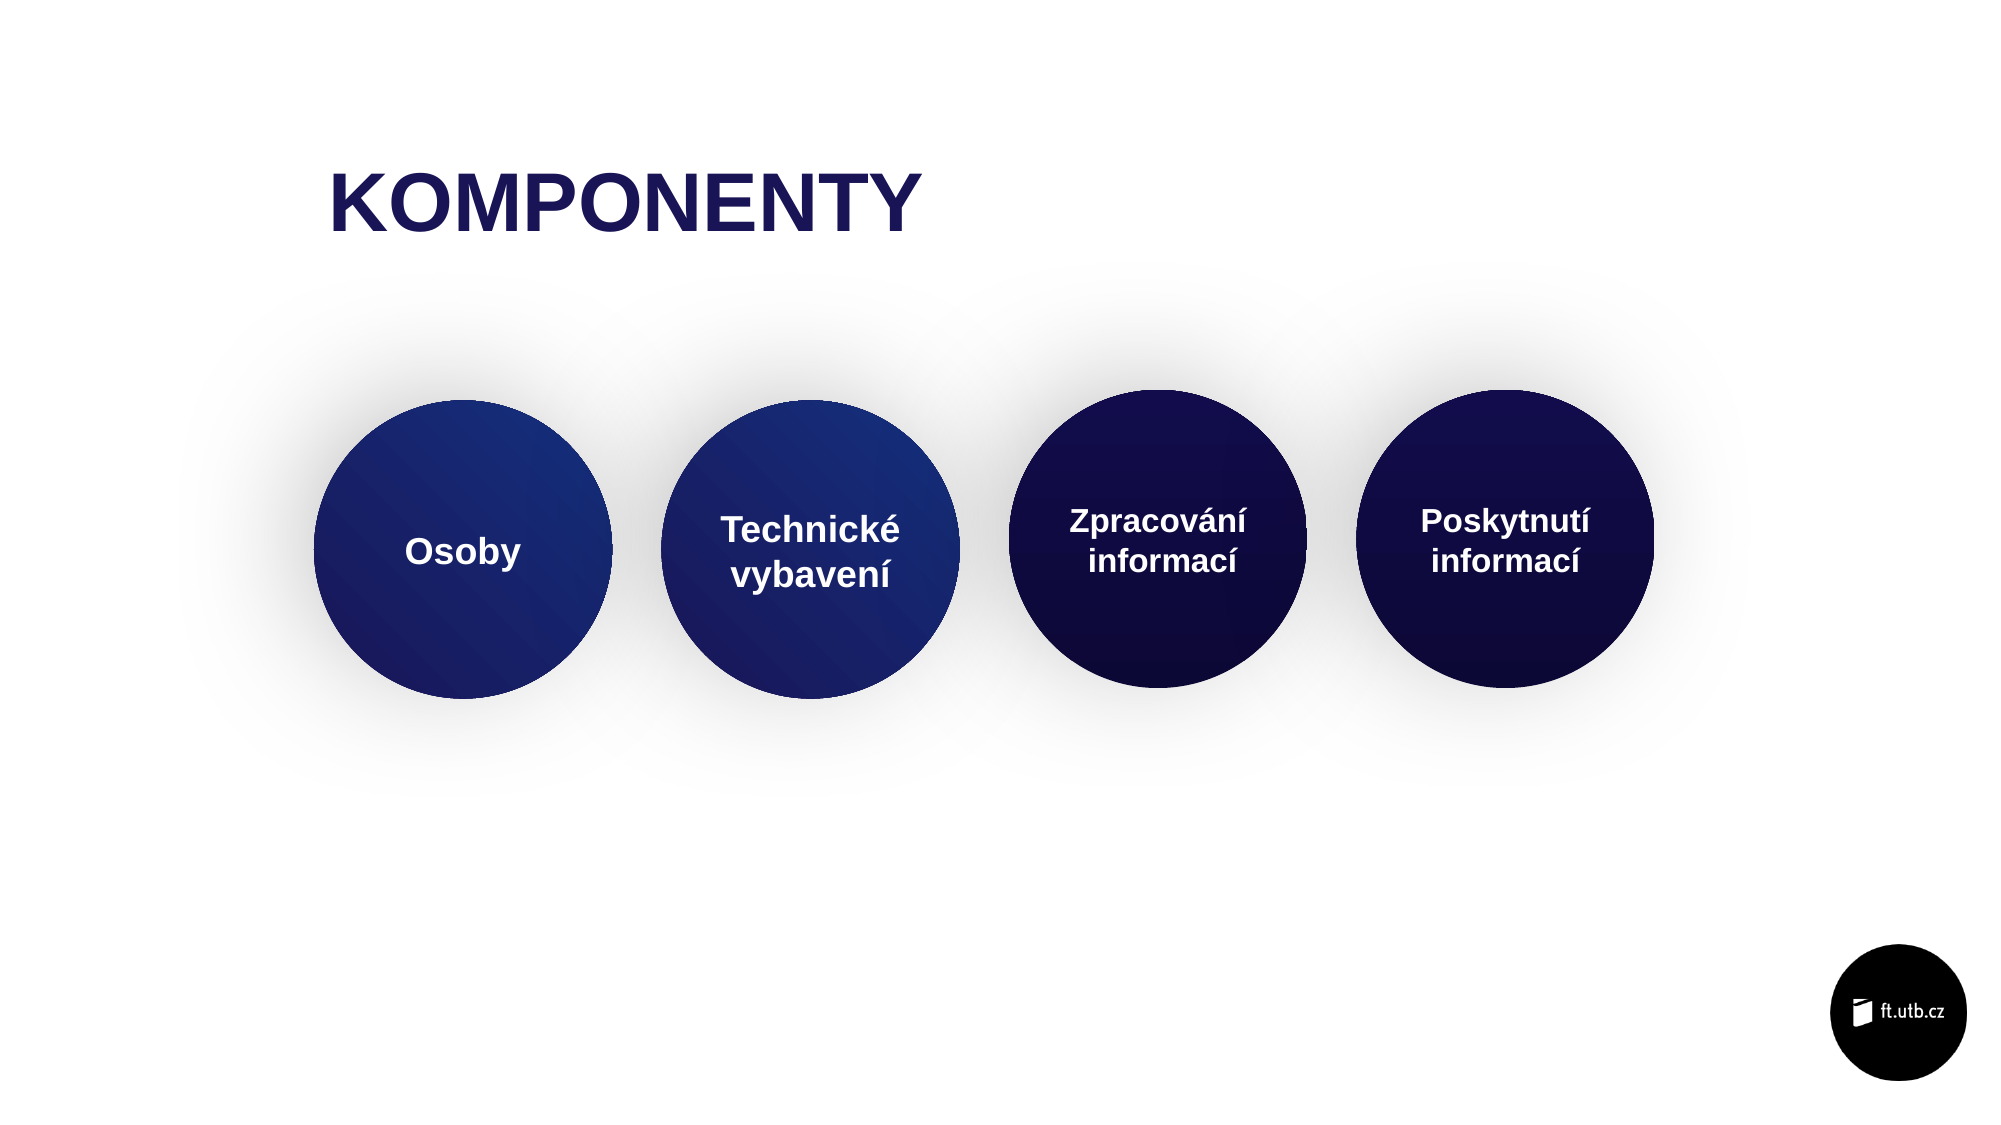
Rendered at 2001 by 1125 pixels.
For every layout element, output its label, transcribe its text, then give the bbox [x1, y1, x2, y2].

text_box Poskytnutí informací [1355, 388, 1656, 690]
text_box Technické vybavení [660, 399, 947, 700]
text_box Zpracování informací [1007, 388, 1292, 690]
text_box Osoby [312, 399, 597, 700]
text_box KOMPONENTY [313, 140, 1618, 256]
picture [1830, 944, 1967, 1081]
